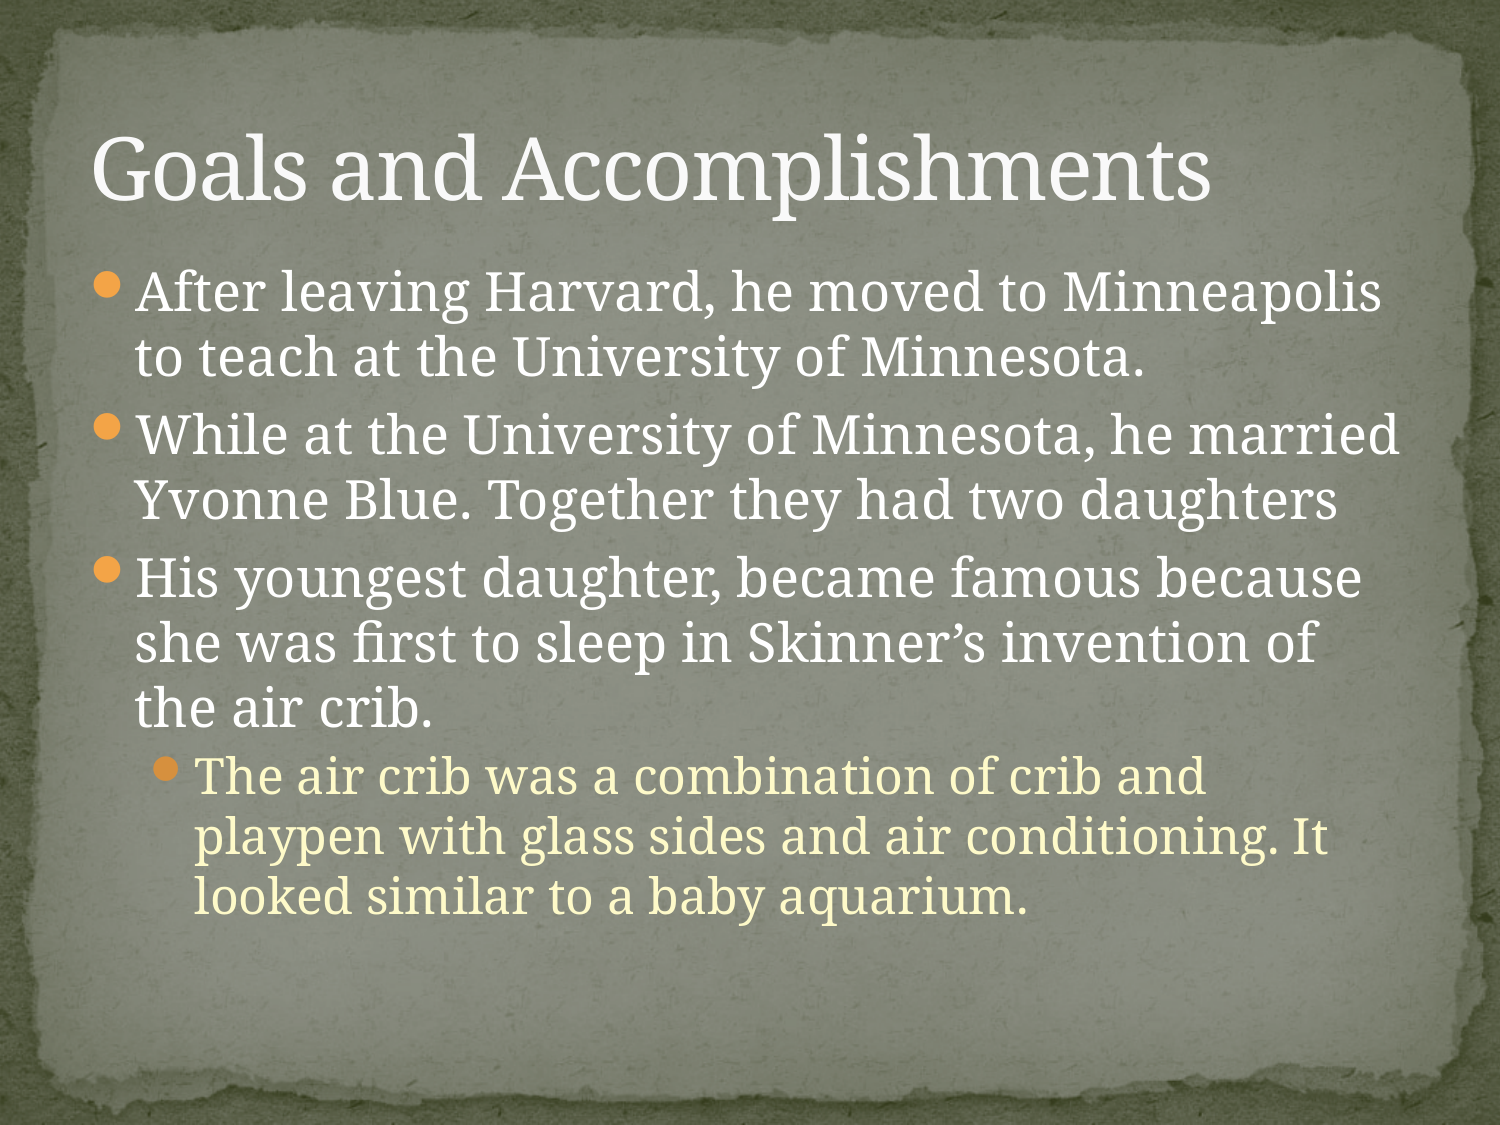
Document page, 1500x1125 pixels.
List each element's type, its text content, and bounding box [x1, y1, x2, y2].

title Goals and Accomplishments [74, 24, 1425, 225]
list After leaving Harvard, he moved to Minneapolis to teach at the University of Minnesota. While at the University of Minnesota, he married Yvonne Blue. Together they had two daughters His youngest daughter, became famous because she was first to sleep in Skinner’s invention of the air crib. The air crib was a combination of crib and playpen with glass sides and air conditioning. It looked similar to a baby aquarium. [75, 249, 1425, 1000]
